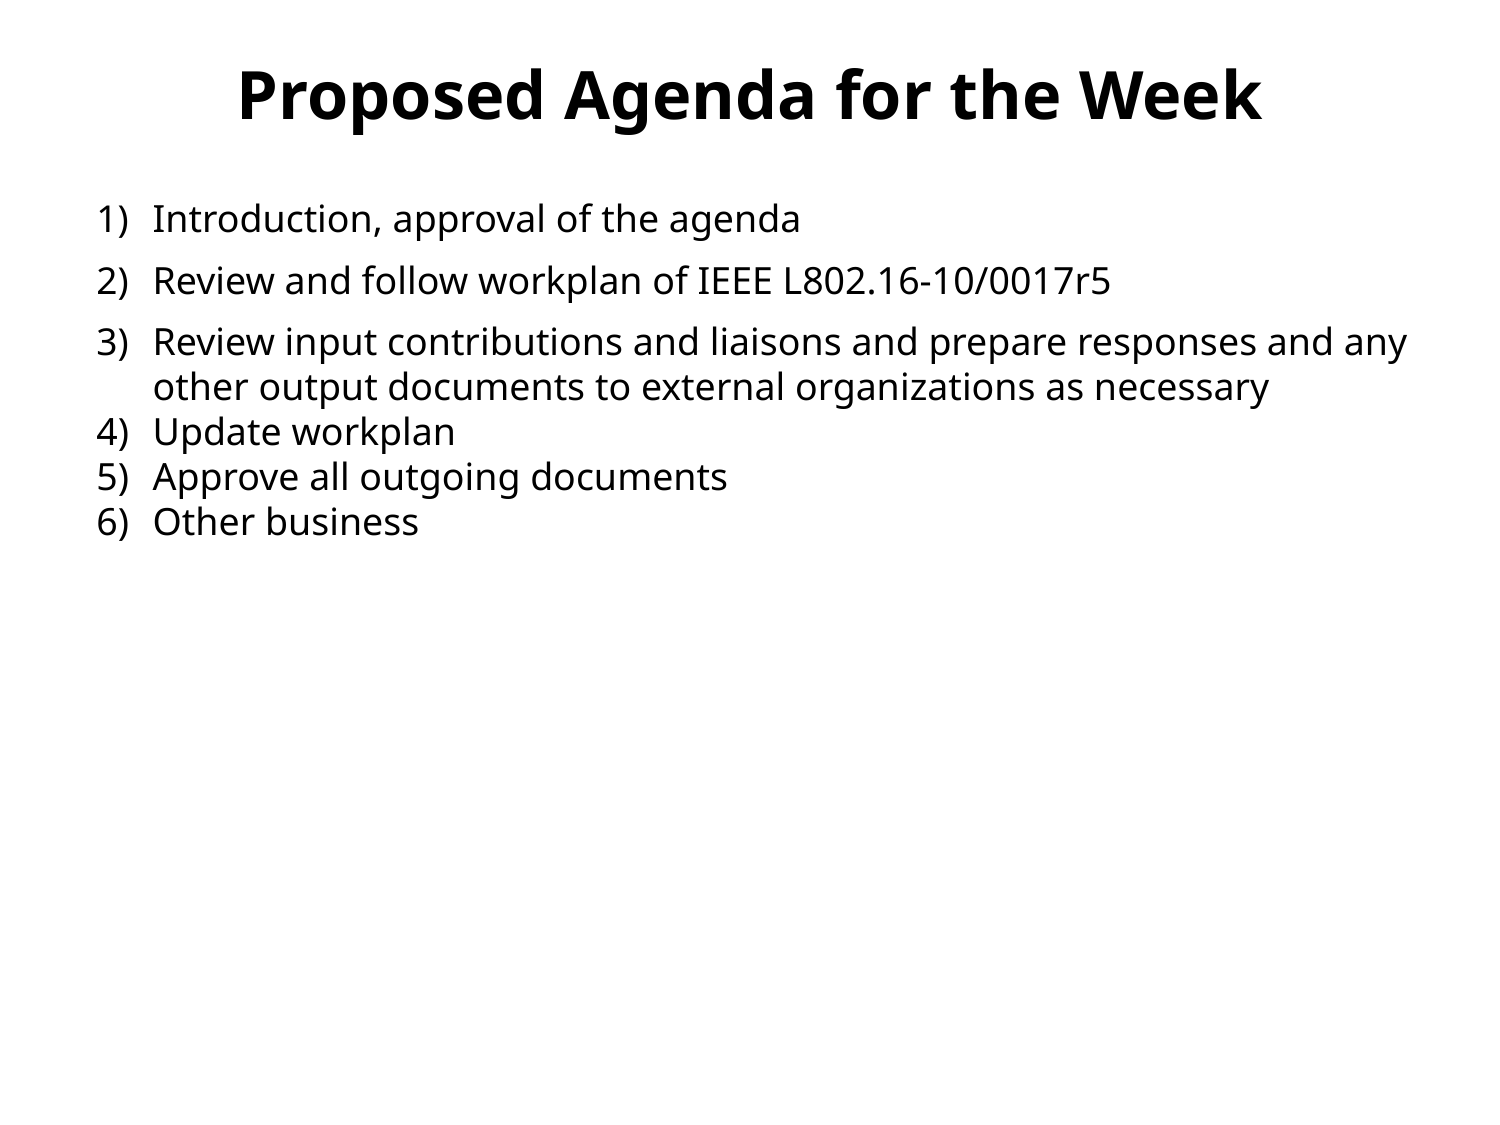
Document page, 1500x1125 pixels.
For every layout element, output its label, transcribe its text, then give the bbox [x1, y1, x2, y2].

list Introduction, approval of the agenda Review and follow workplan of IEEE L802.16-10/0017r5 Review input contributions and liaisons and prepare responses and any other output documents to external organizations as necessary Update workplan Approve all outgoing documents Other business [75, 187, 1425, 1005]
title Proposed Agenda for the Week [75, 45, 1425, 187]
